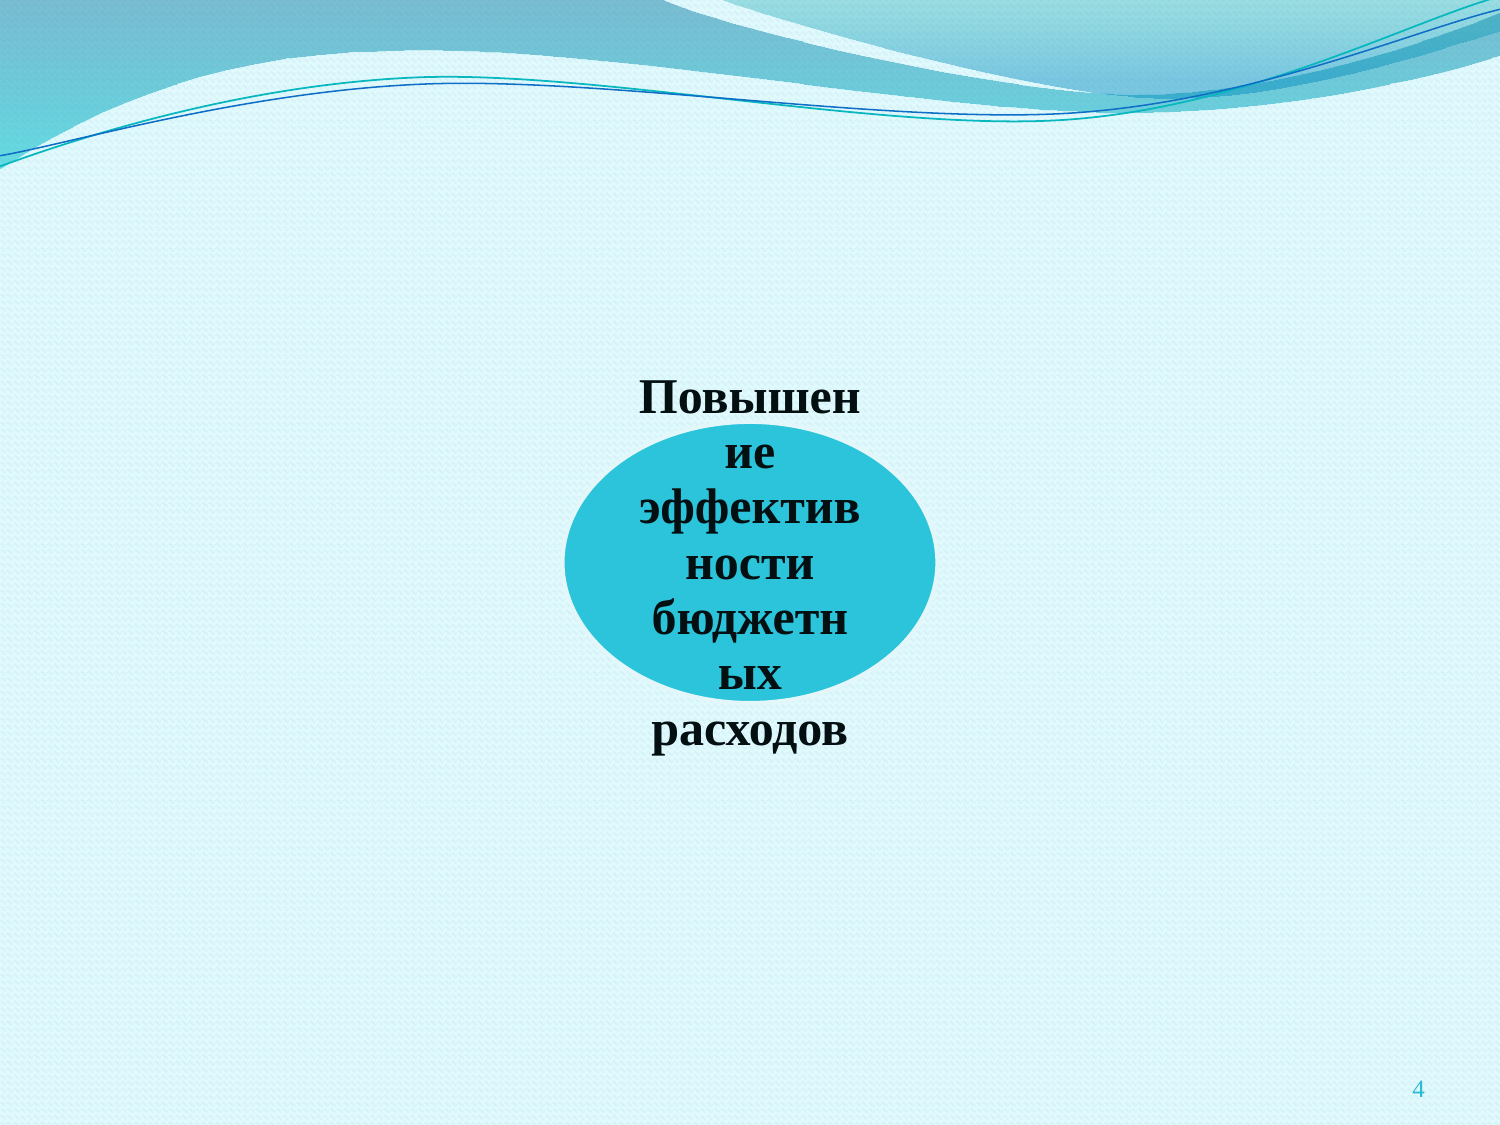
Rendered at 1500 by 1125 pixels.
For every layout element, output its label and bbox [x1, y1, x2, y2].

list [0, 0, 1500, 1125]
